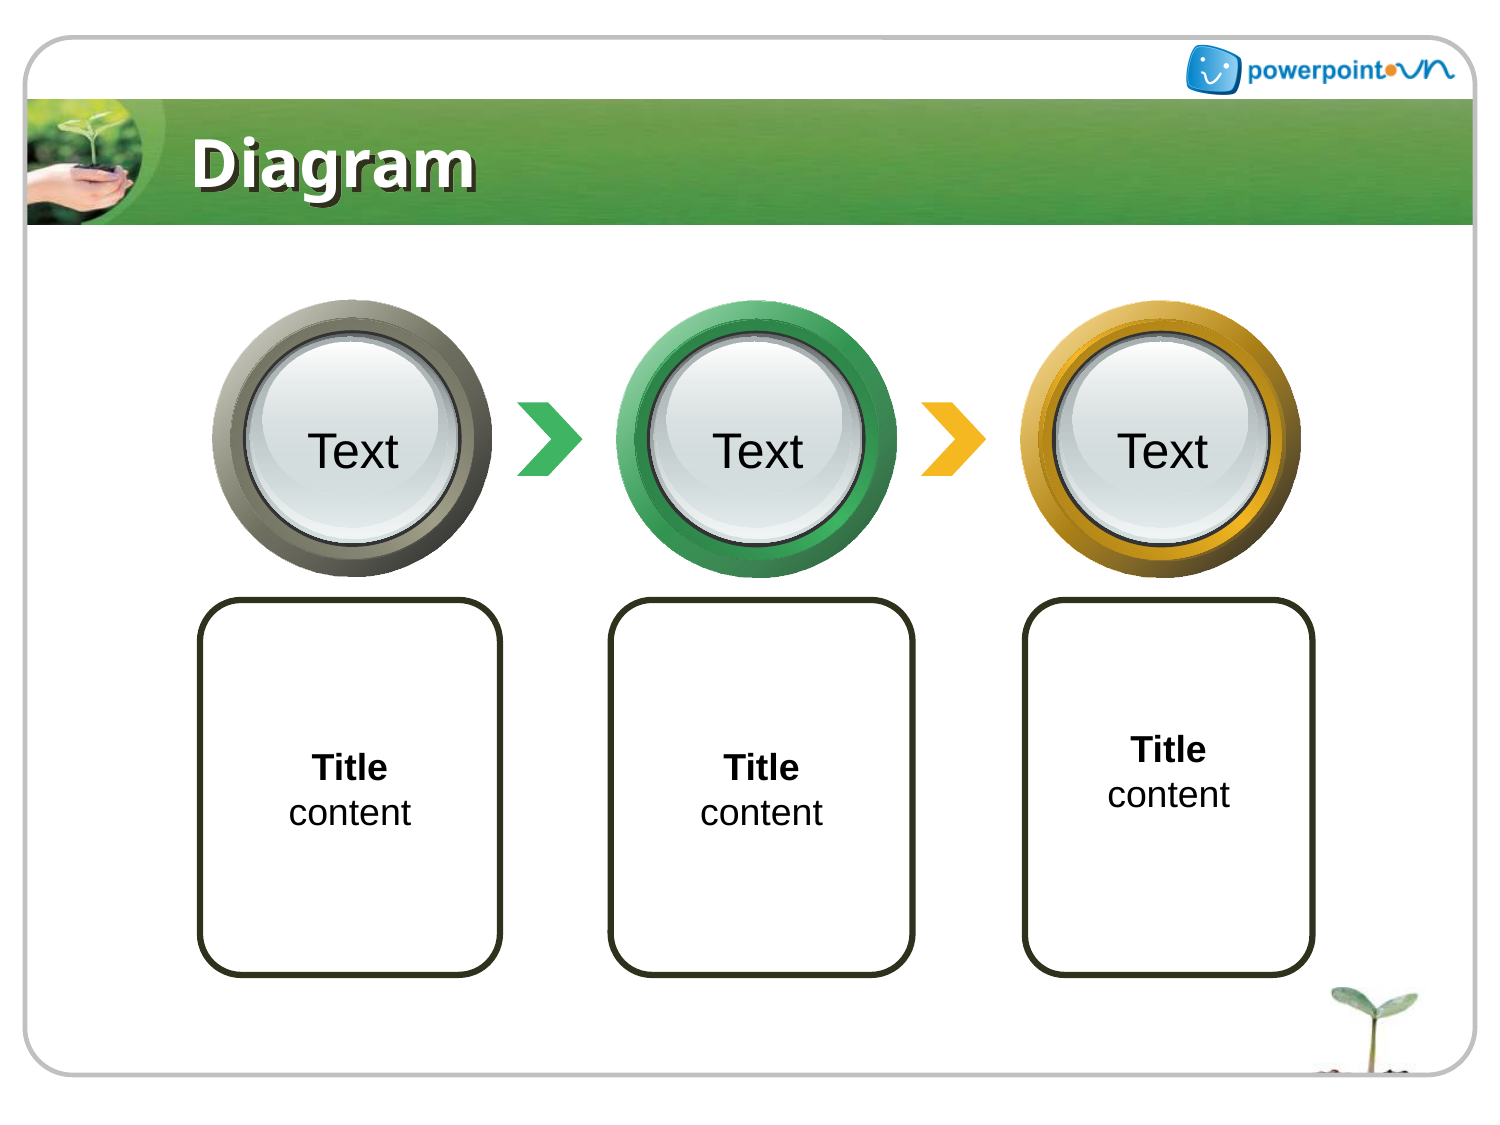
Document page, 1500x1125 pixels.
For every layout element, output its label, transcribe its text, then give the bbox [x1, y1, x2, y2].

picture [1312, 987, 1425, 1072]
title Diagram [174, 117, 1429, 205]
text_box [199, 299, 1313, 975]
picture [28, 99, 1472, 225]
picture [1183, 43, 1466, 96]
